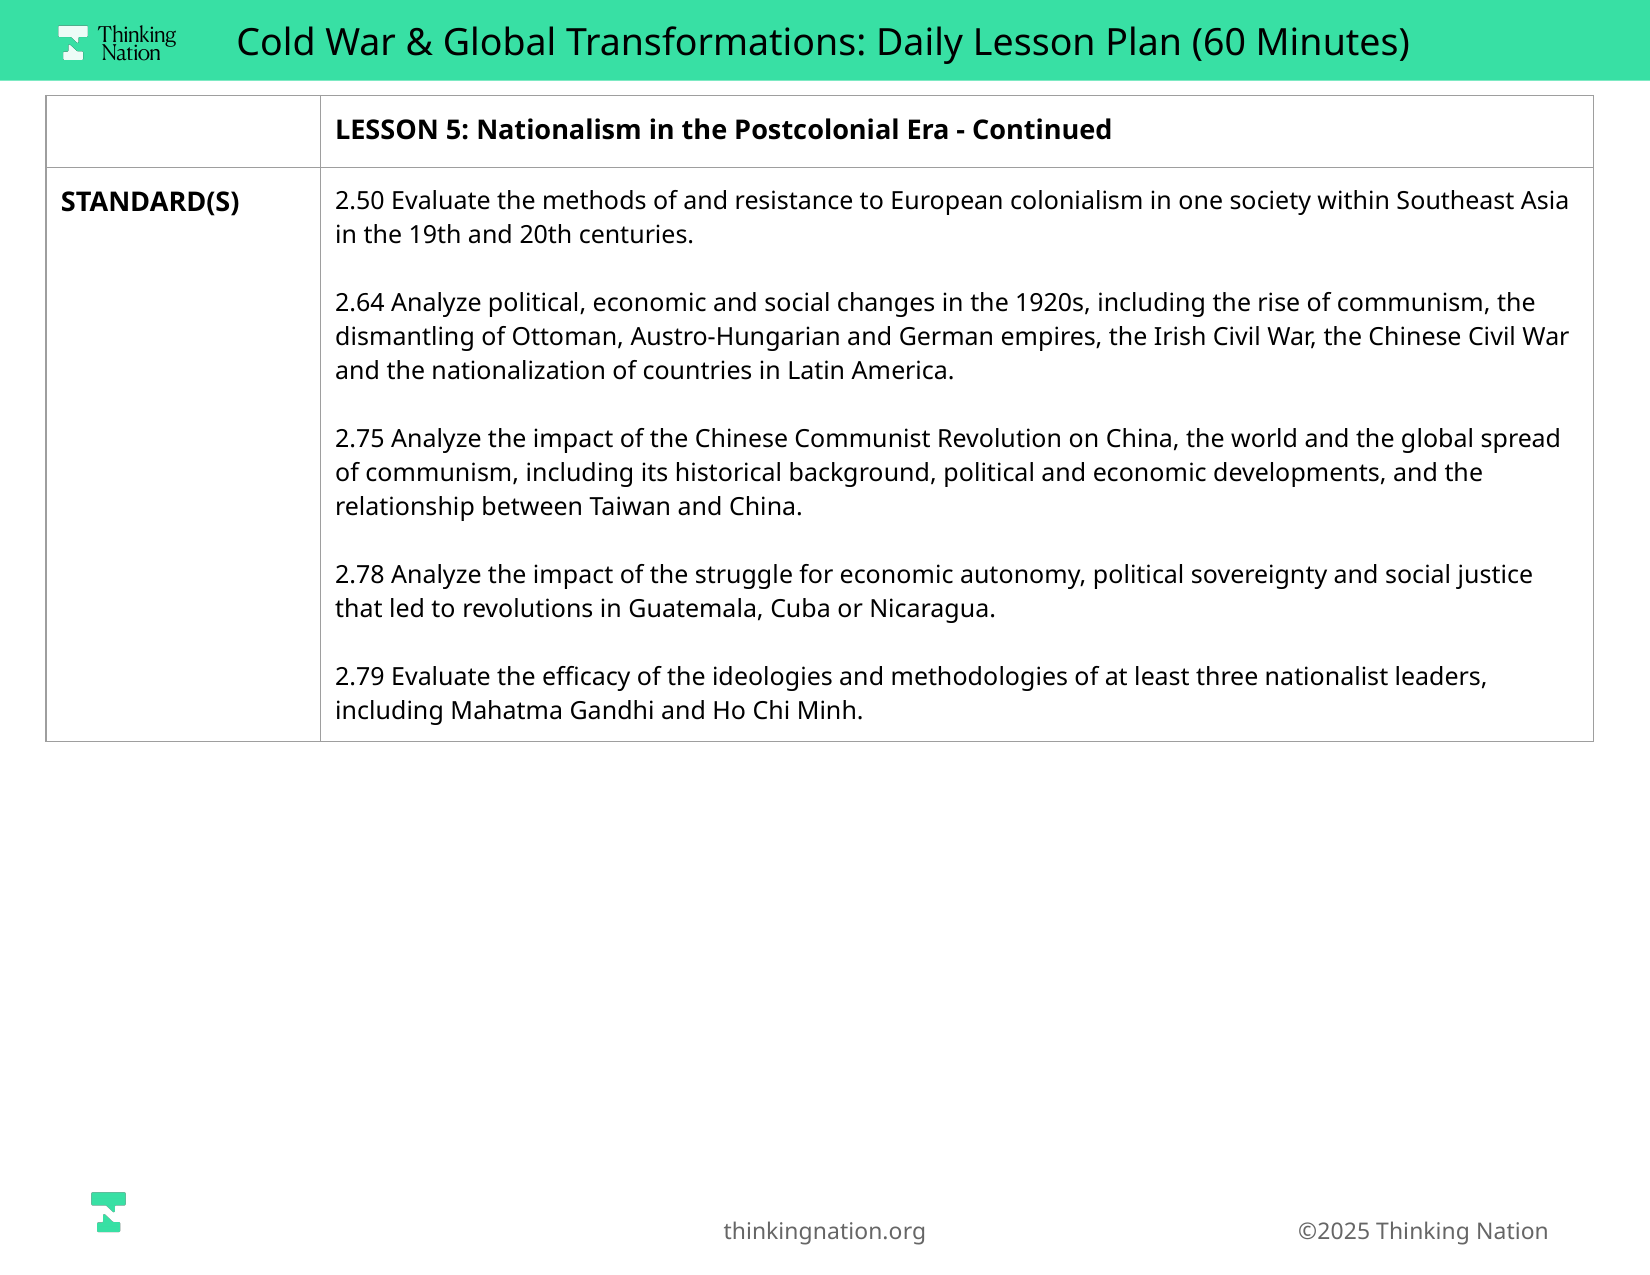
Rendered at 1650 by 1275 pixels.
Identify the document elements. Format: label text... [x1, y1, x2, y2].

table_header LESSON 5: Nationalism in the Postcolonial Era - Continued [321, 96, 1593, 167]
picture [80, 1184, 136, 1240]
text_box thinkingnation.org [629, 1200, 1021, 1240]
table_header [47, 96, 320, 167]
picture [45, 14, 180, 85]
table_cell 2.50 Evaluate the methods of and resistance to European colonialism in one society within Southeast Asia in the 19th and 20th centuries. 2.64 Analyze political, economic and social changes in the 1920s, including the rise of communism, the dismantling of Ottoman, Austro-Hungarian and German empires, the Irish Civil War, the Chinese Civil War and the nationalization of countries in Latin America. 2.75 Analyze the impact of the Chinese Communist Revolution on China, the world and the global spread of communism, including its historical background, political and economic developments, and the relationship between Taiwan and China. 2.78 Analyze the impact of the struggle for economic autonomy, political sovereignty and social justice that led to revolutions in Guatemala, Cuba or Nicaragua. 2.79 Evaluate the efficacy of the ideologies and methodologies of at least three nationalist leaders, including Mahatma Gandhi and Ho Chi Minh. [321, 168, 1593, 741]
text_box ©2025 Thinking Nation [1174, 1200, 1566, 1240]
table_cell STANDARD(S) [47, 168, 320, 741]
text_box Cold War & Global Transformations: Daily Lesson Plan (60 Minutes) [0, 0, 1650, 81]
